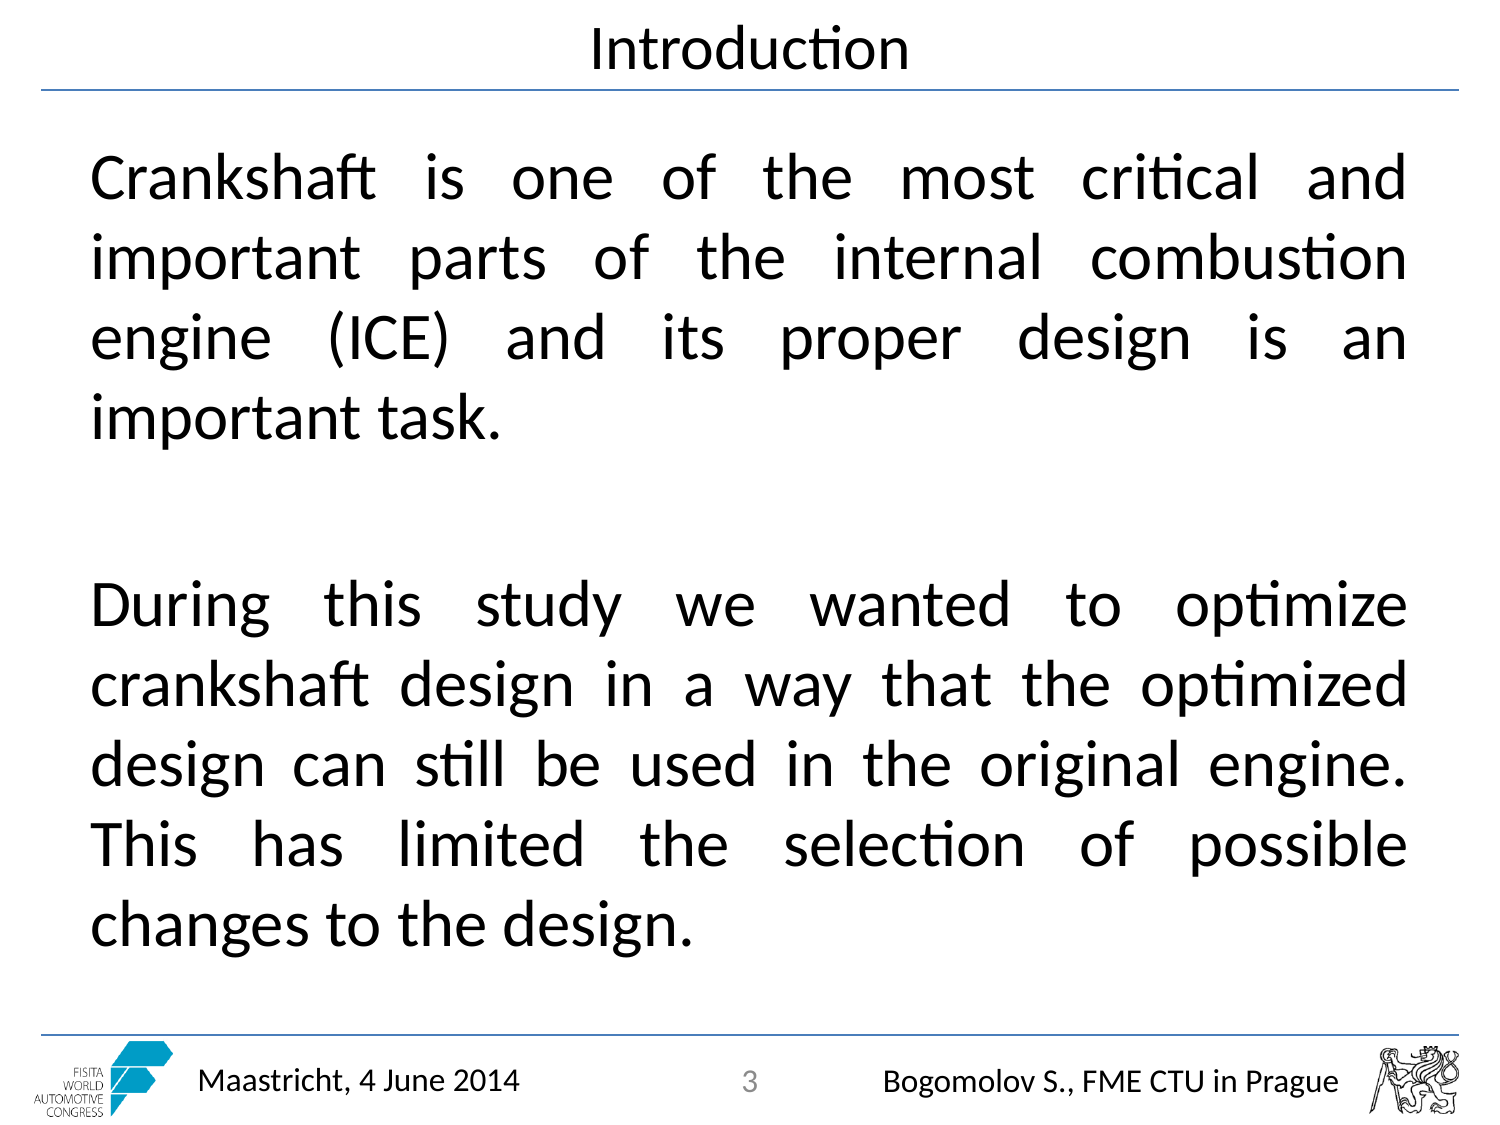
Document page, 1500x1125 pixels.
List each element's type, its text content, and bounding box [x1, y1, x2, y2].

picture [31, 1037, 174, 1119]
list Crankshaft is one of the most critical and important parts of the internal combustion engine (ICE) and its proper design is an important task. During this study we wanted to optimize crankshaft design in a way that the optimized design can still be used in the original engine. This has limited the selection of possible changes to the design. [75, 125, 1425, 1000]
slide_number 3 [711, 1049, 789, 1110]
picture [1369, 1046, 1459, 1114]
title Introduction [75, 0, 1425, 90]
